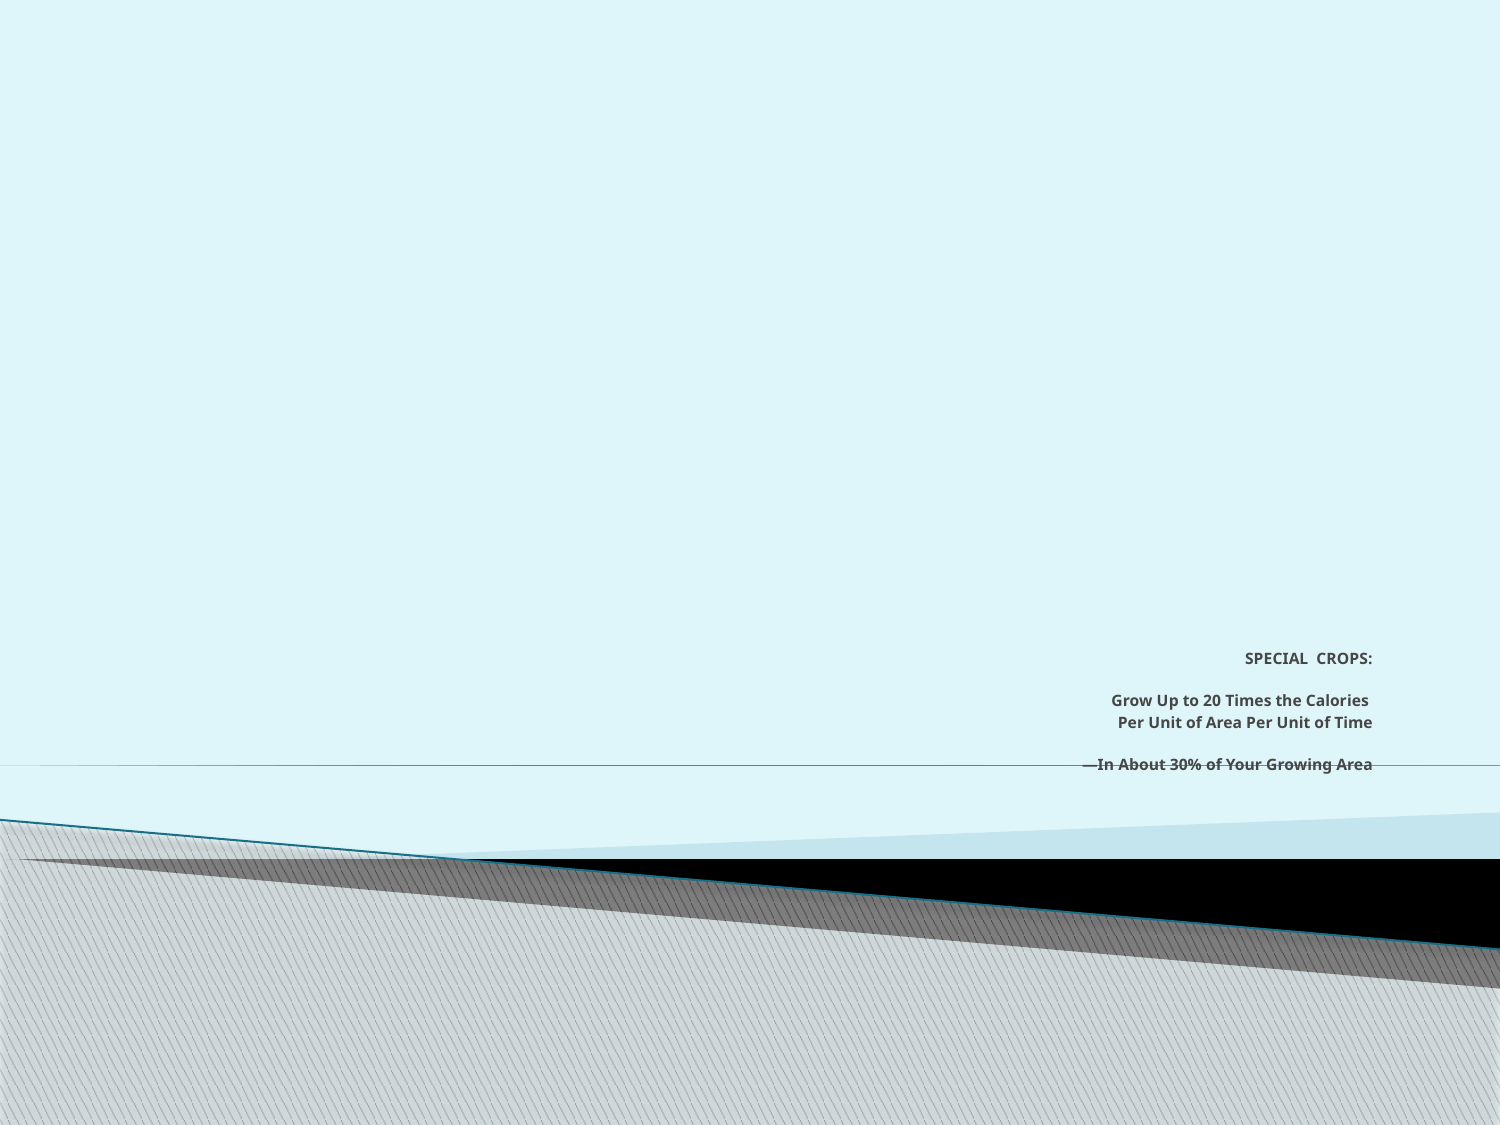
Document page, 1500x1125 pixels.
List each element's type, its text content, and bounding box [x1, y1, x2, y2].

picture [5, 859, 1500, 989]
title SPECIAL CROPS: Grow Up to 20 Times the Calories Per Unit of Area Per Unit of Time —In About 30% of Your Growing Area [112, 637, 1388, 825]
